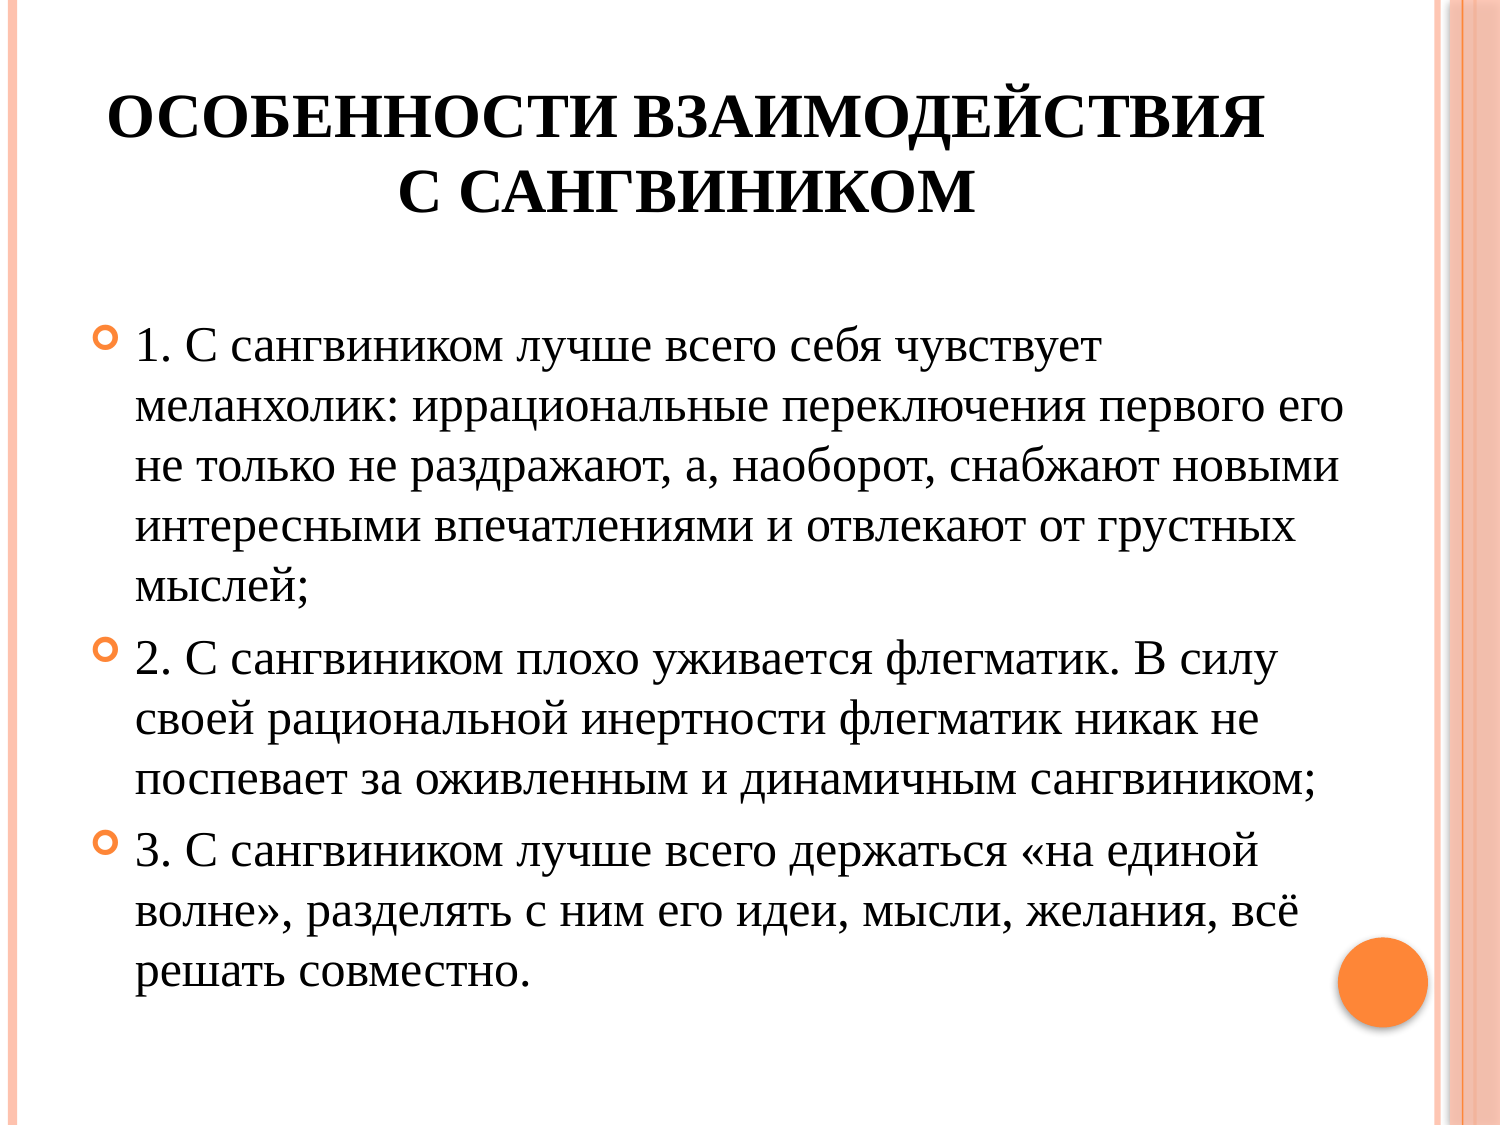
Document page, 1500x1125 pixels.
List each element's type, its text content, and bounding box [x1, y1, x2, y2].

list 1. С сангвиником лучше всего себя чувствует меланхолик: иррациональные переключения первого его не только не раздражают, а, наоборот, снабжают новыми интересными впечатлениями и отвлекают от грустных мыслей; 2. С сангвиником плохо уживается флегматик. В силу своей рациональной инертности флегматик никак не поспевает за оживленным и динамичным сангвиником; 3. С сангвиником лучше всего держаться «на единой волне», разделять с ним его идеи, мысли, желания, всё решать совместно. [75, 231, 1388, 1071]
title Особенности взаимодействия с сангвиником [75, 45, 1300, 231]
